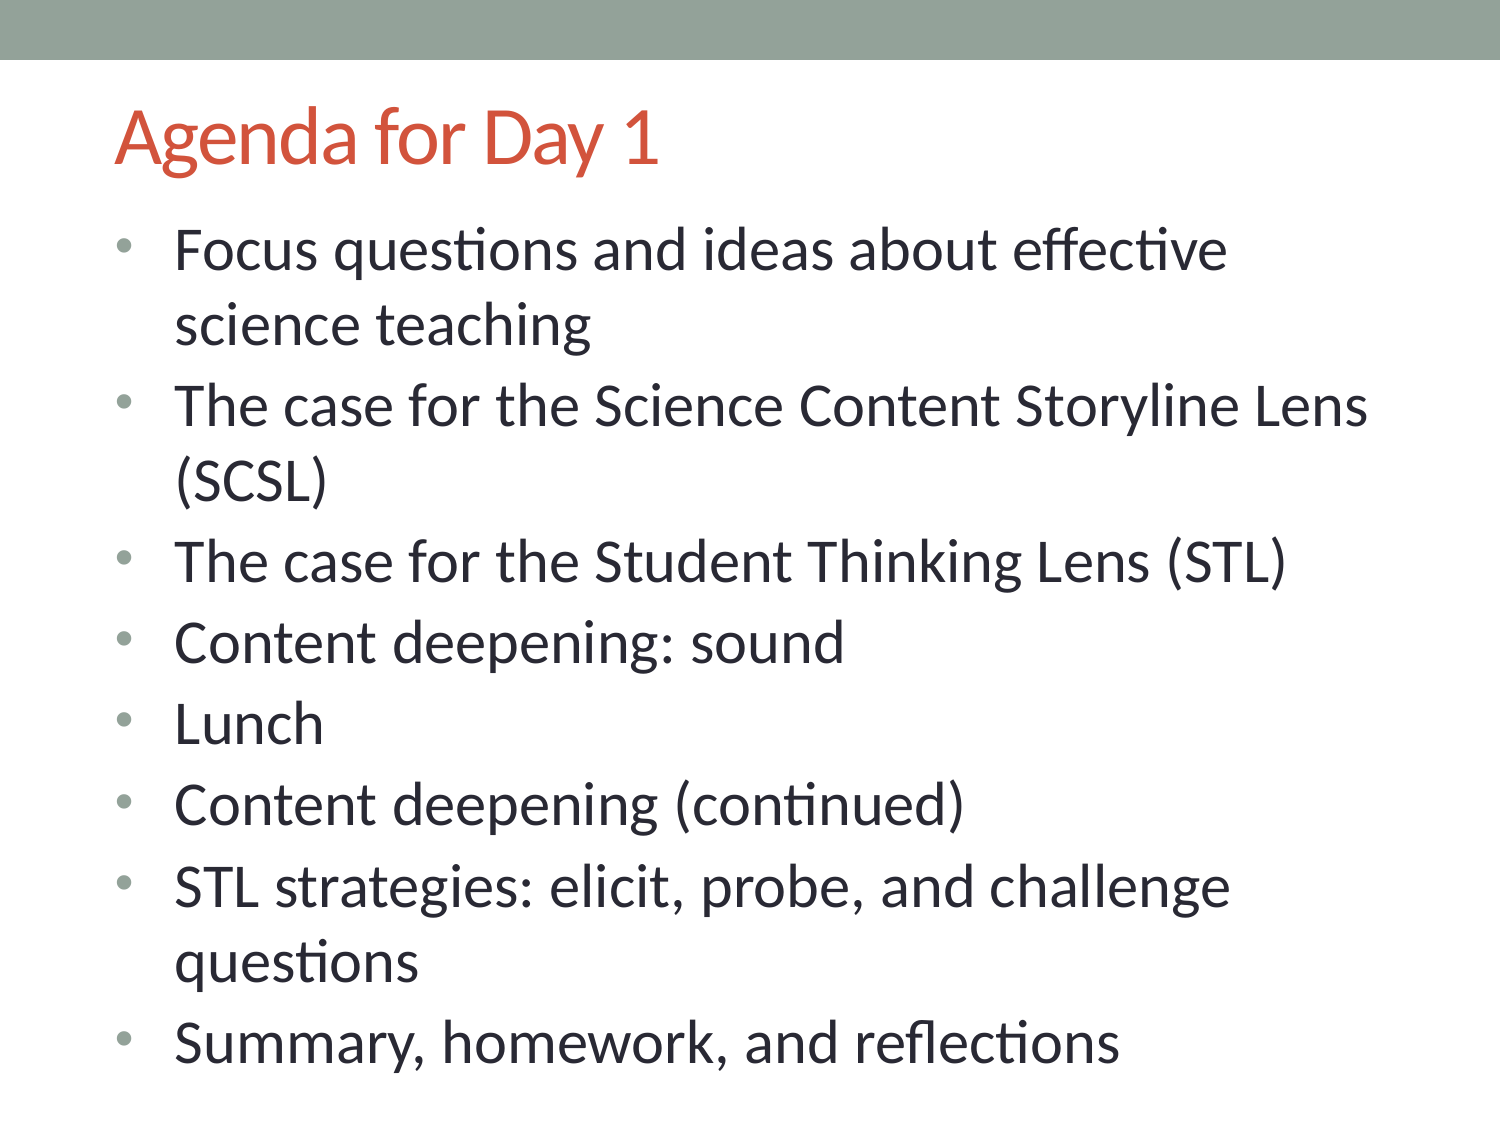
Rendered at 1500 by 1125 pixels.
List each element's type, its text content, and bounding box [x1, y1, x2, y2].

title Agenda for Day 1 [99, 50, 1313, 200]
list Focus questions and ideas about effective science teaching The case for the Science Content Storyline Lens (SCSL) The case for the Student Thinking Lens (STL) Content deepening: sound Lunch Content deepening (continued) STL strategies: elicit, probe, and challenge questions Summary, homework, and reflections [99, 200, 1438, 1063]
